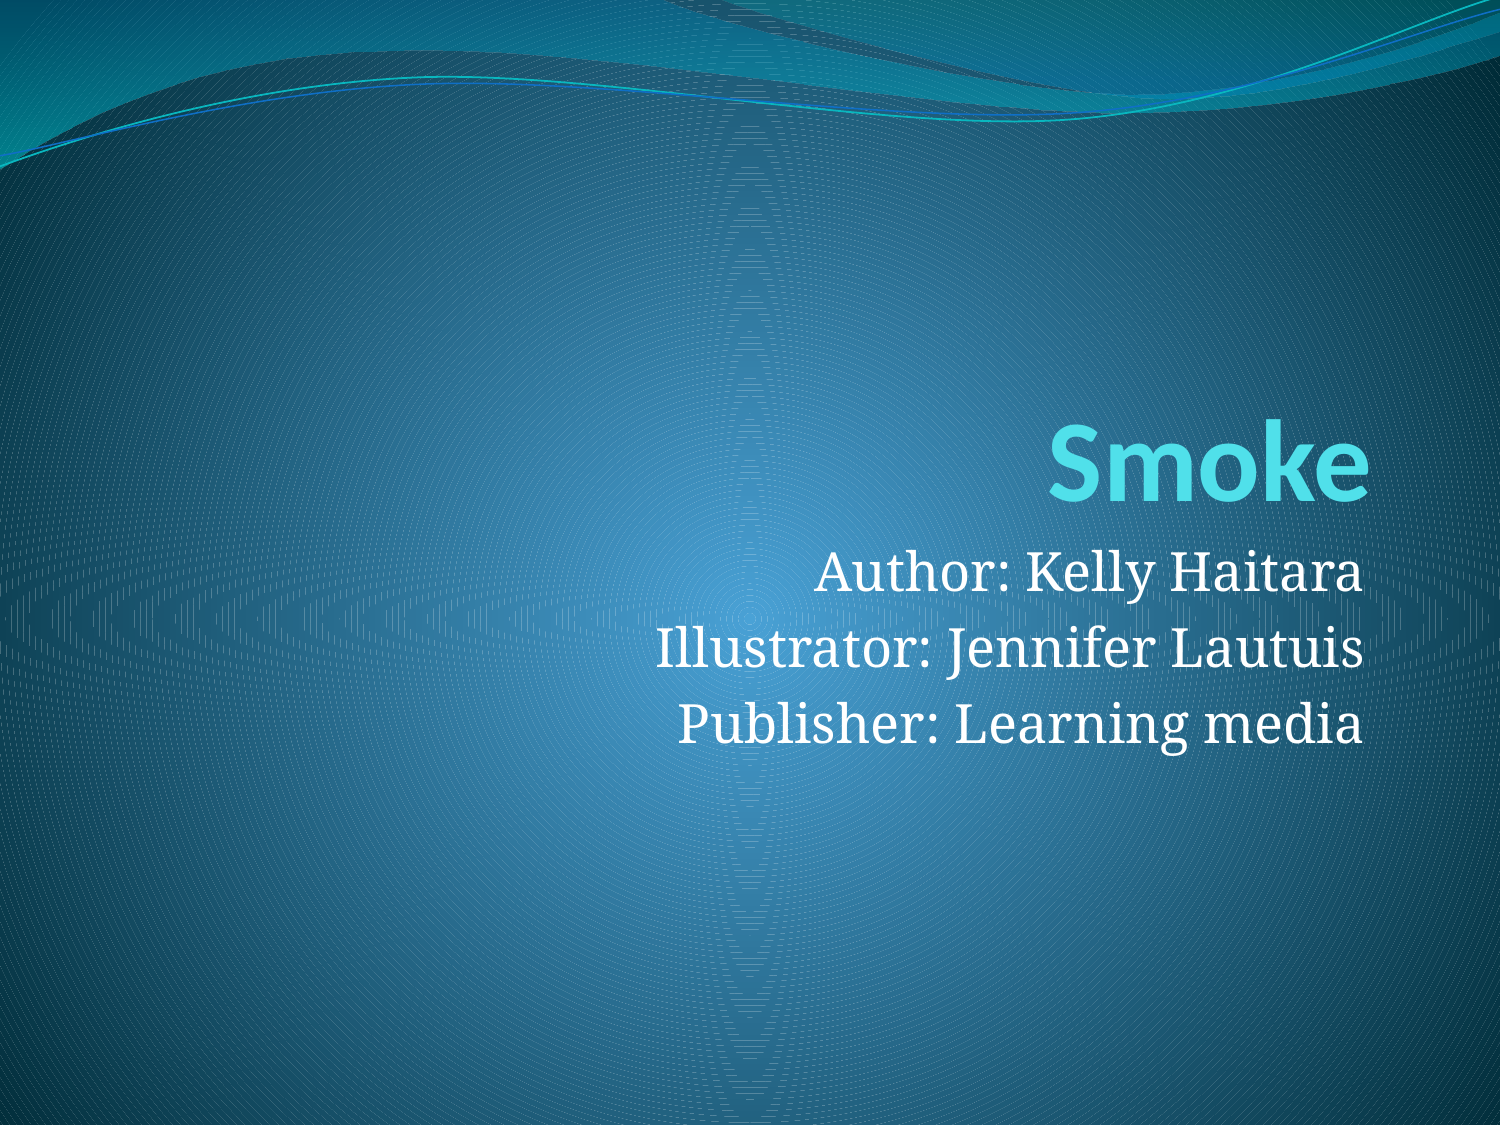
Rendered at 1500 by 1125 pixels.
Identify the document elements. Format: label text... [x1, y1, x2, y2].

title Smoke [87, 224, 1376, 525]
subtitle Author: Kelly Haitara Illustrator: Jennifer Lautuis Publisher: Learning media [87, 529, 1376, 818]
